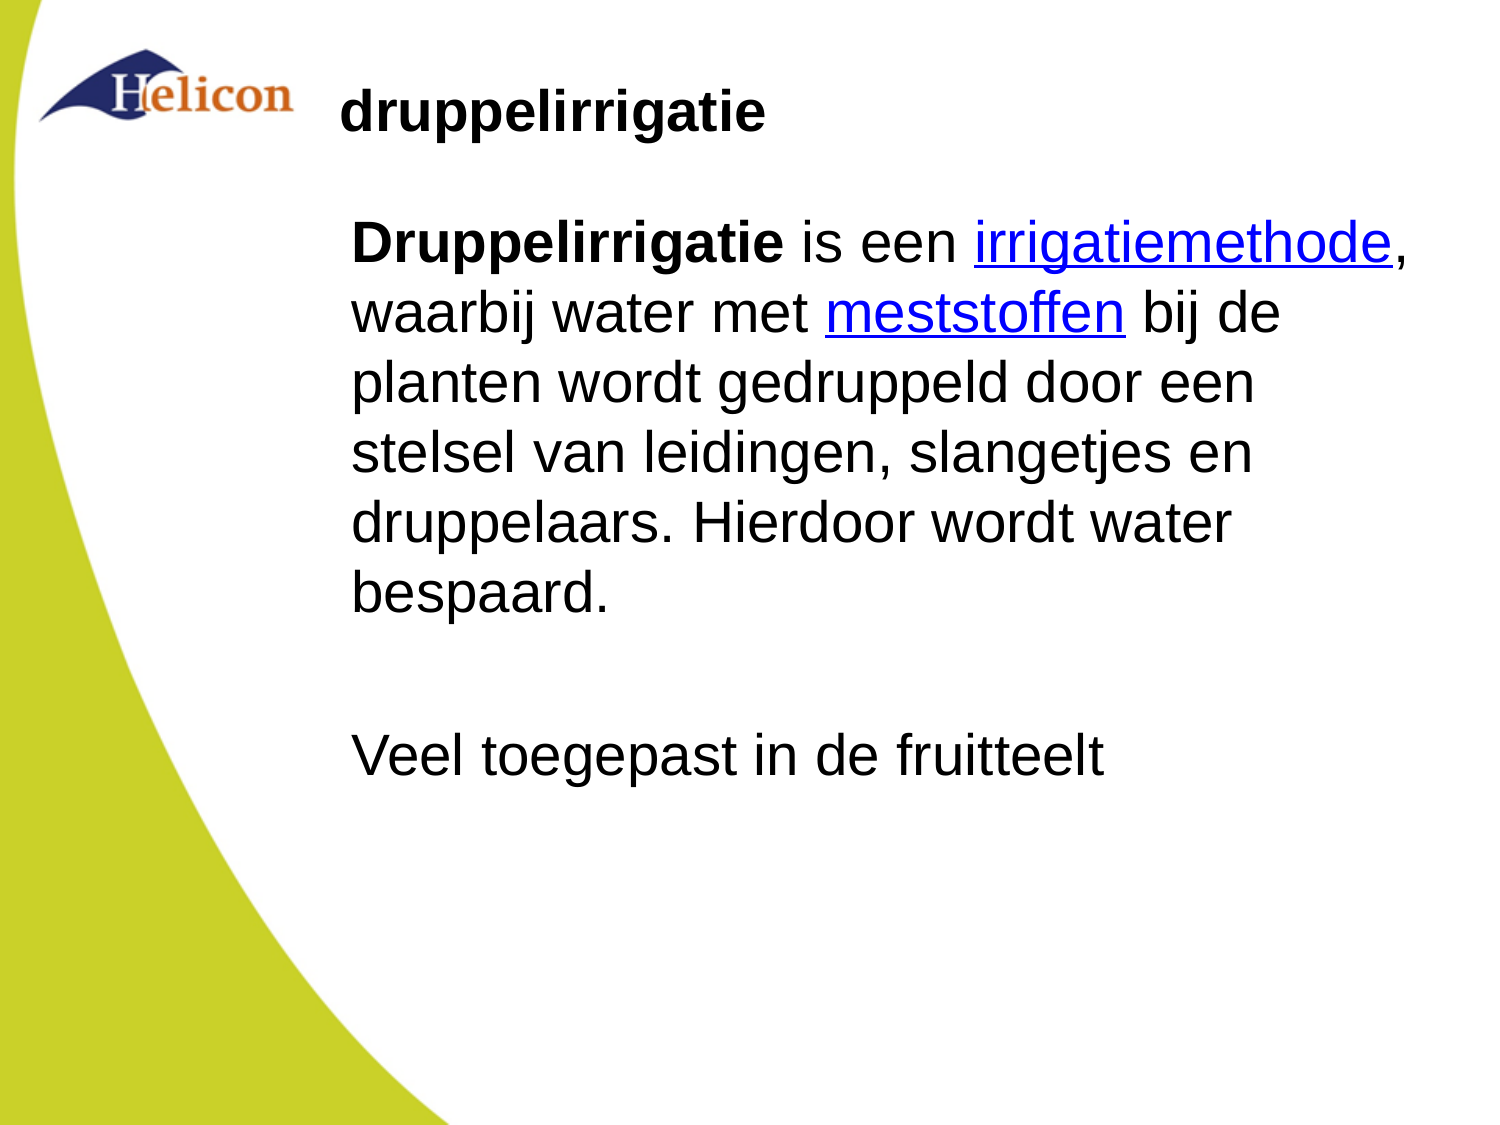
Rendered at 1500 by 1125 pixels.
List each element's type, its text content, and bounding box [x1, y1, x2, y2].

list Druppelirrigatie is een irrigatiemethode, waarbij water met meststoffen bij de planten wordt gedruppeld door een stelsel van leidingen, slangetjes en druppelaars. Hierdoor wordt water bespaard. Veel toegepast in de fruitteelt [336, 196, 1425, 1005]
picture [0, 0, 1500, 1125]
title druppelirrigatie [324, 54, 1415, 161]
